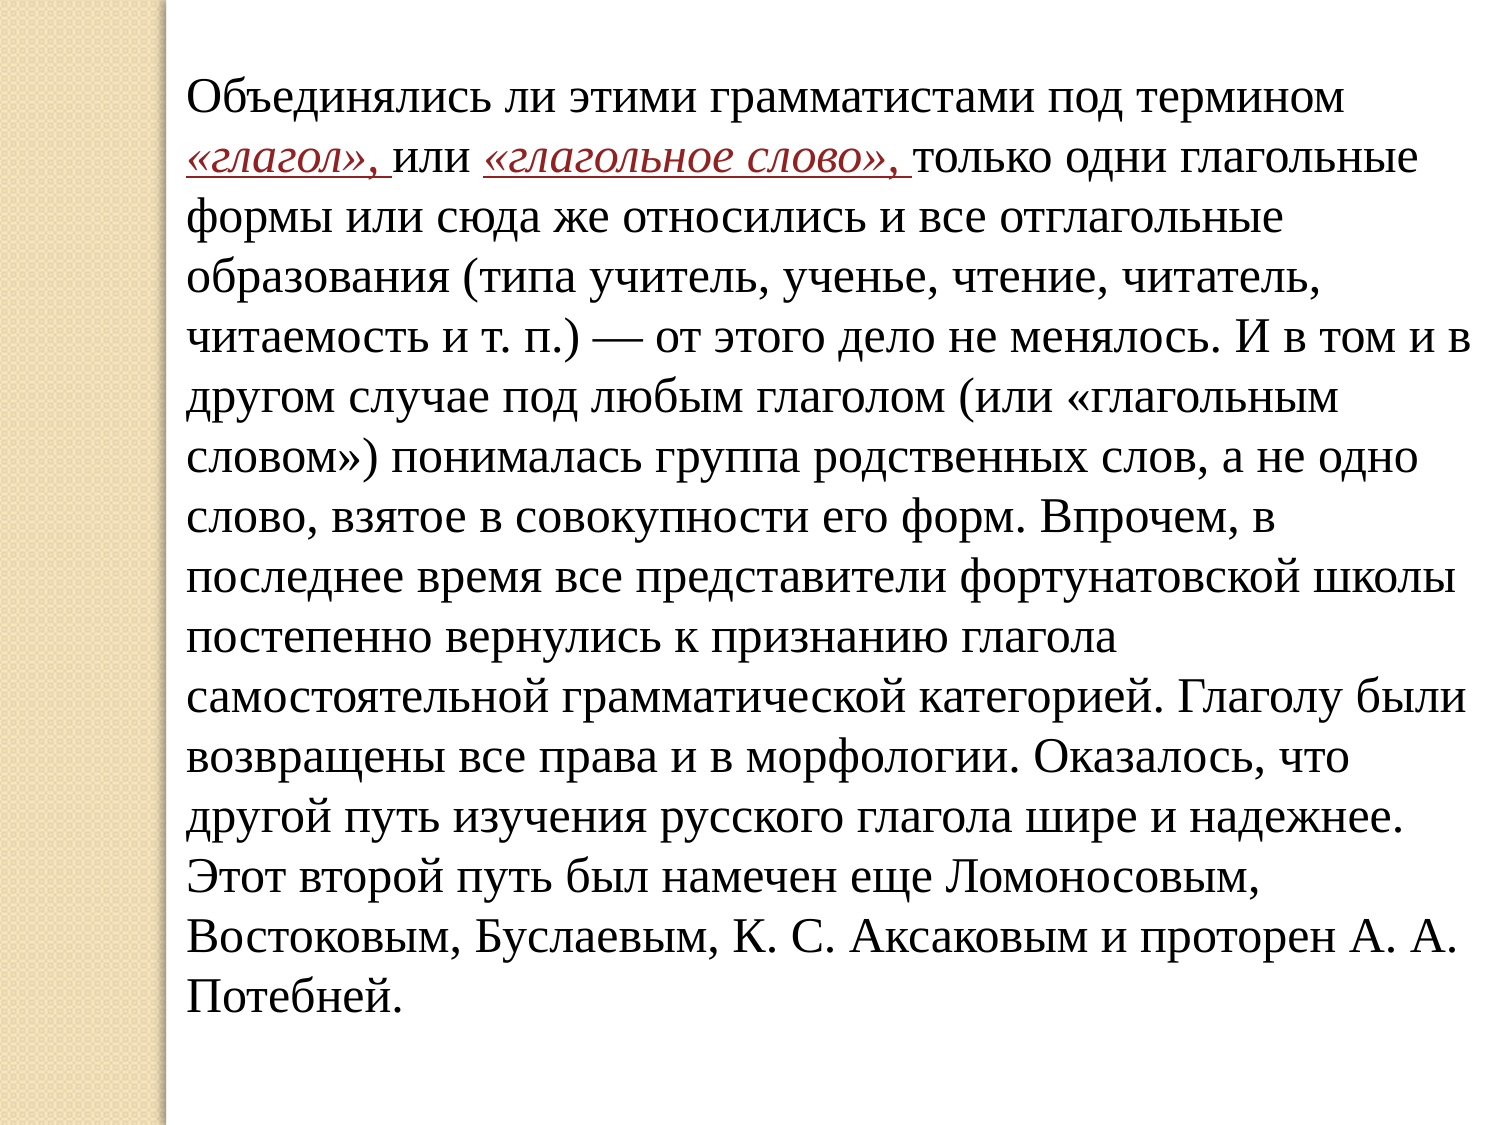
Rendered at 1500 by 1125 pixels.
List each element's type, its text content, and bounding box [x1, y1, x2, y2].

text_box Объединялись ли этими грамматистами под термином «глагол», или «глагольное слово», только одни глагольные формы или сюда же относились и все отглагольные образования (типа учитель, ученье, чтение, читатель, читаемость и т. п.) — от этого дело не менялось. И в том и в другом случае под любым глаголом (или «глагольным словом») понималась группа родственных слов, а не одно слово, взятое в совокупности его форм. Впрочем, в последнее время все представители фортунатовской школы постепенно вернулись к признанию глагола самостоятельной грамматической категорией. Глаголу были возвращены все права и в морфологии. Оказалось, что другой путь изучения русского глагола шире и надежнее. Этот второй путь был намечен еще Ломоносовым, Востоковым, Буслаевым, К. С. Аксаковым и проторен А. А. Потебней. [171, 55, 1500, 1030]
